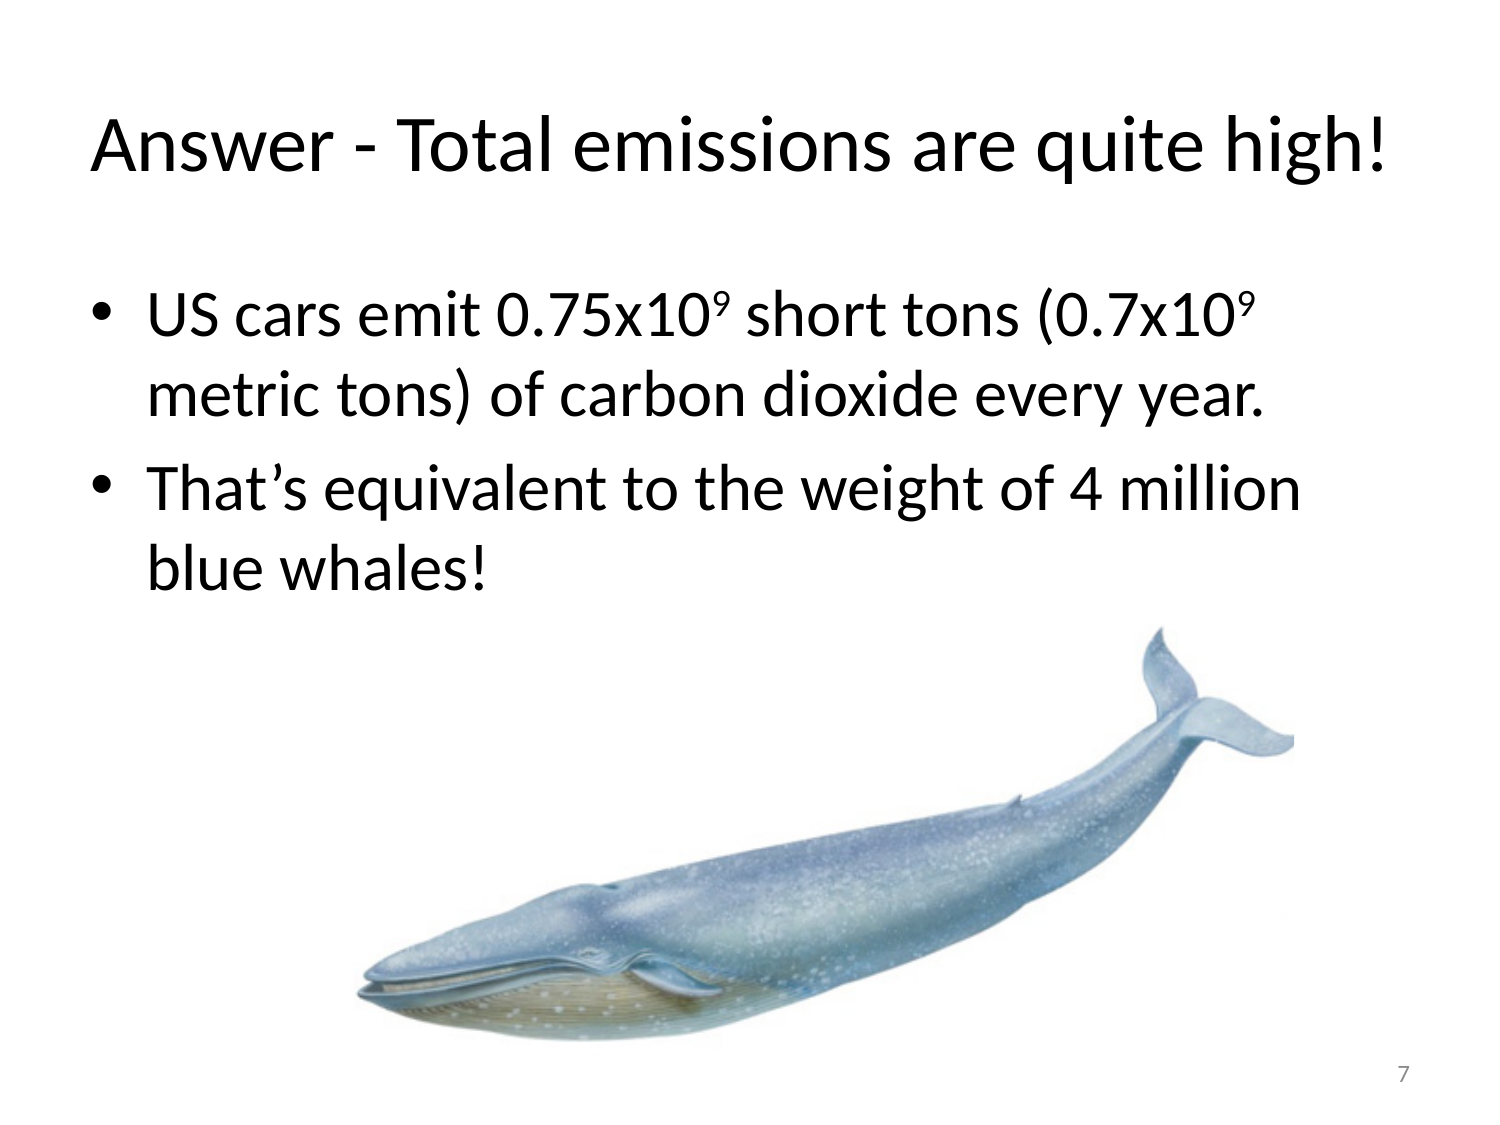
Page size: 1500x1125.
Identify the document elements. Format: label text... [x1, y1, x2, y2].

picture [349, 624, 1295, 1058]
list US cars emit 0.75x109 short tons (0.7x109 metric tons) of carbon dioxide every year. That’s equivalent to the weight of 4 million blue whales! [75, 262, 1425, 1005]
slide_number 7 [1074, 1042, 1425, 1103]
title Answer - Total emissions are quite high! [75, 45, 1425, 233]
